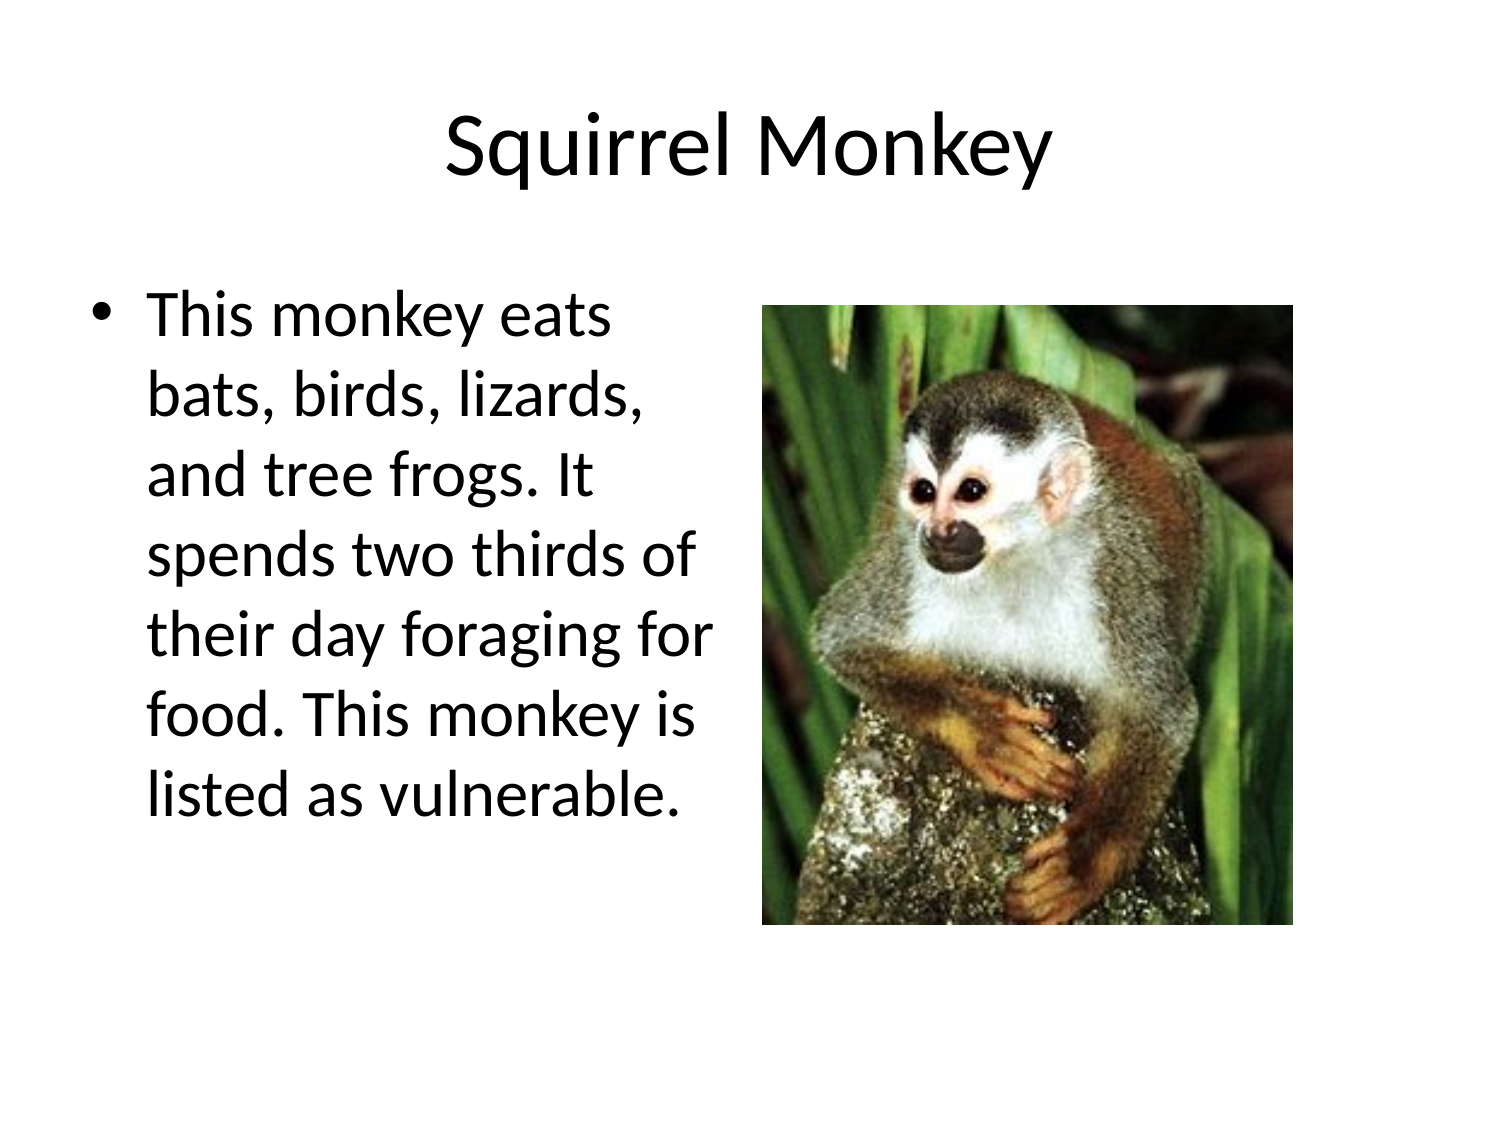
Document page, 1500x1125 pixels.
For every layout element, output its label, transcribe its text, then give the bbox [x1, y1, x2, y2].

title Squirrel Monkey [75, 45, 1425, 233]
picture [762, 305, 1293, 926]
list This monkey eats bats, birds, lizards, and tree frogs. It spends two thirds of their day foraging for food. This monkey is listed as vulnerable. [75, 262, 750, 1005]
